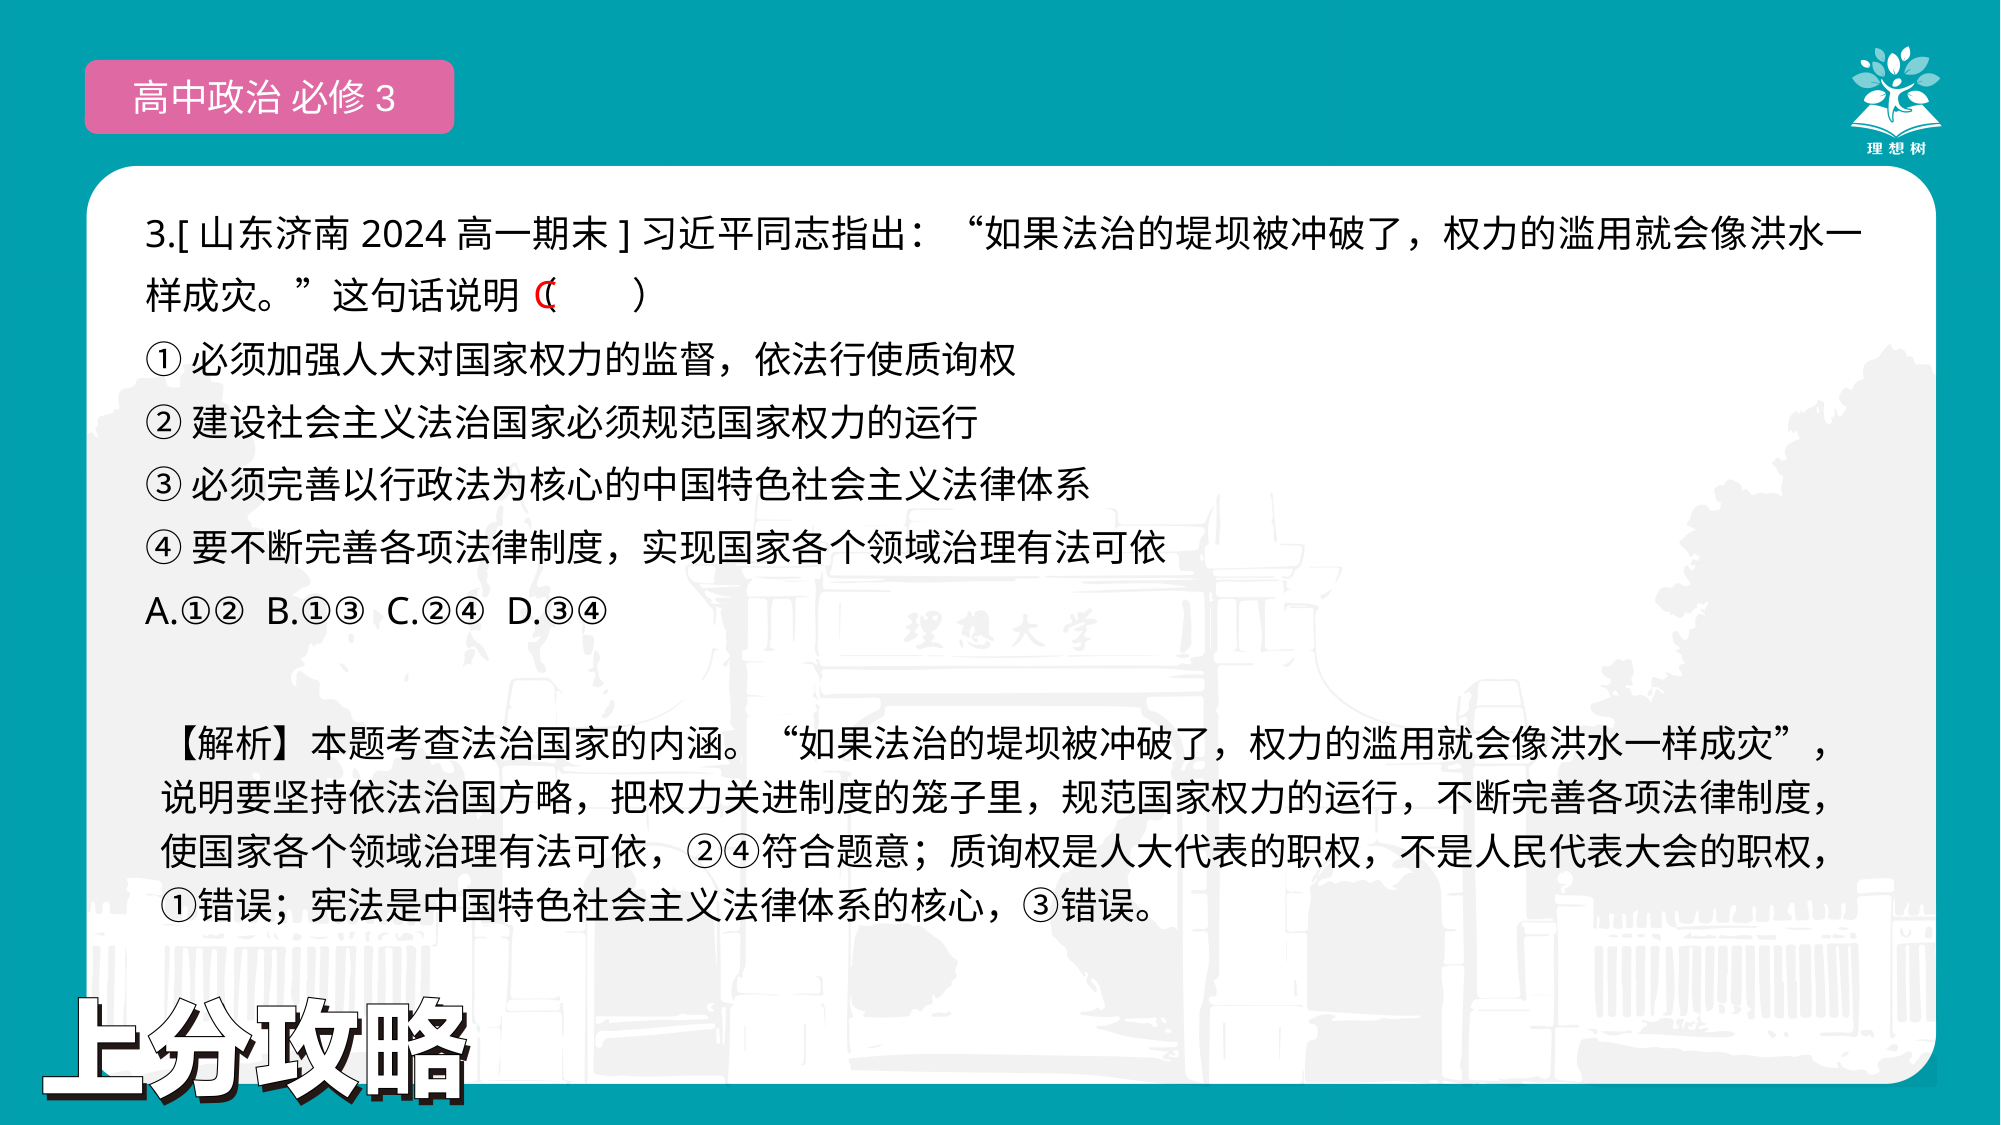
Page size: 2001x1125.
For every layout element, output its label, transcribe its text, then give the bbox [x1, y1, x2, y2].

picture [0, 0, 2001, 1125]
text_box 高中政治 必修3 [83, 58, 456, 135]
text_box 3.[山东济南2024高一期末]习近平同志指出：“如果法治的堤坝被冲破了，权力的滥用就会像洪水一样成灾。”这句话说明（ ） ①必须加强人大对国家权力的监督，依法行使质询权 ②建设社会主义法治国家必须规范国家权力的运行 ③必须完善以行政法为核心的中国特色社会主义法律体系 ④要不断完善各项法律制度，实现国家各个领域治理有法可依 A.①② B.①③ C.②④ D.③④ [130, 184, 1880, 640]
text_box 【解析】本题考查法治国家的内涵。“如果法治的堤坝被冲破了，权力的滥用就会像洪水一样成灾”，说明要坚持依法治国方略，把权力关进制度的笼子里，规范国家权力的运行，不断完善各项法律制度，使国家各个领域治理有法可依，②④符合题意；质询权是人大代表的职权，不是人民代表大会的职权，①错误；宪法是中国特色社会主义法律体系的核心，③错误。 [145, 703, 1865, 935]
text_box C [508, 240, 626, 323]
